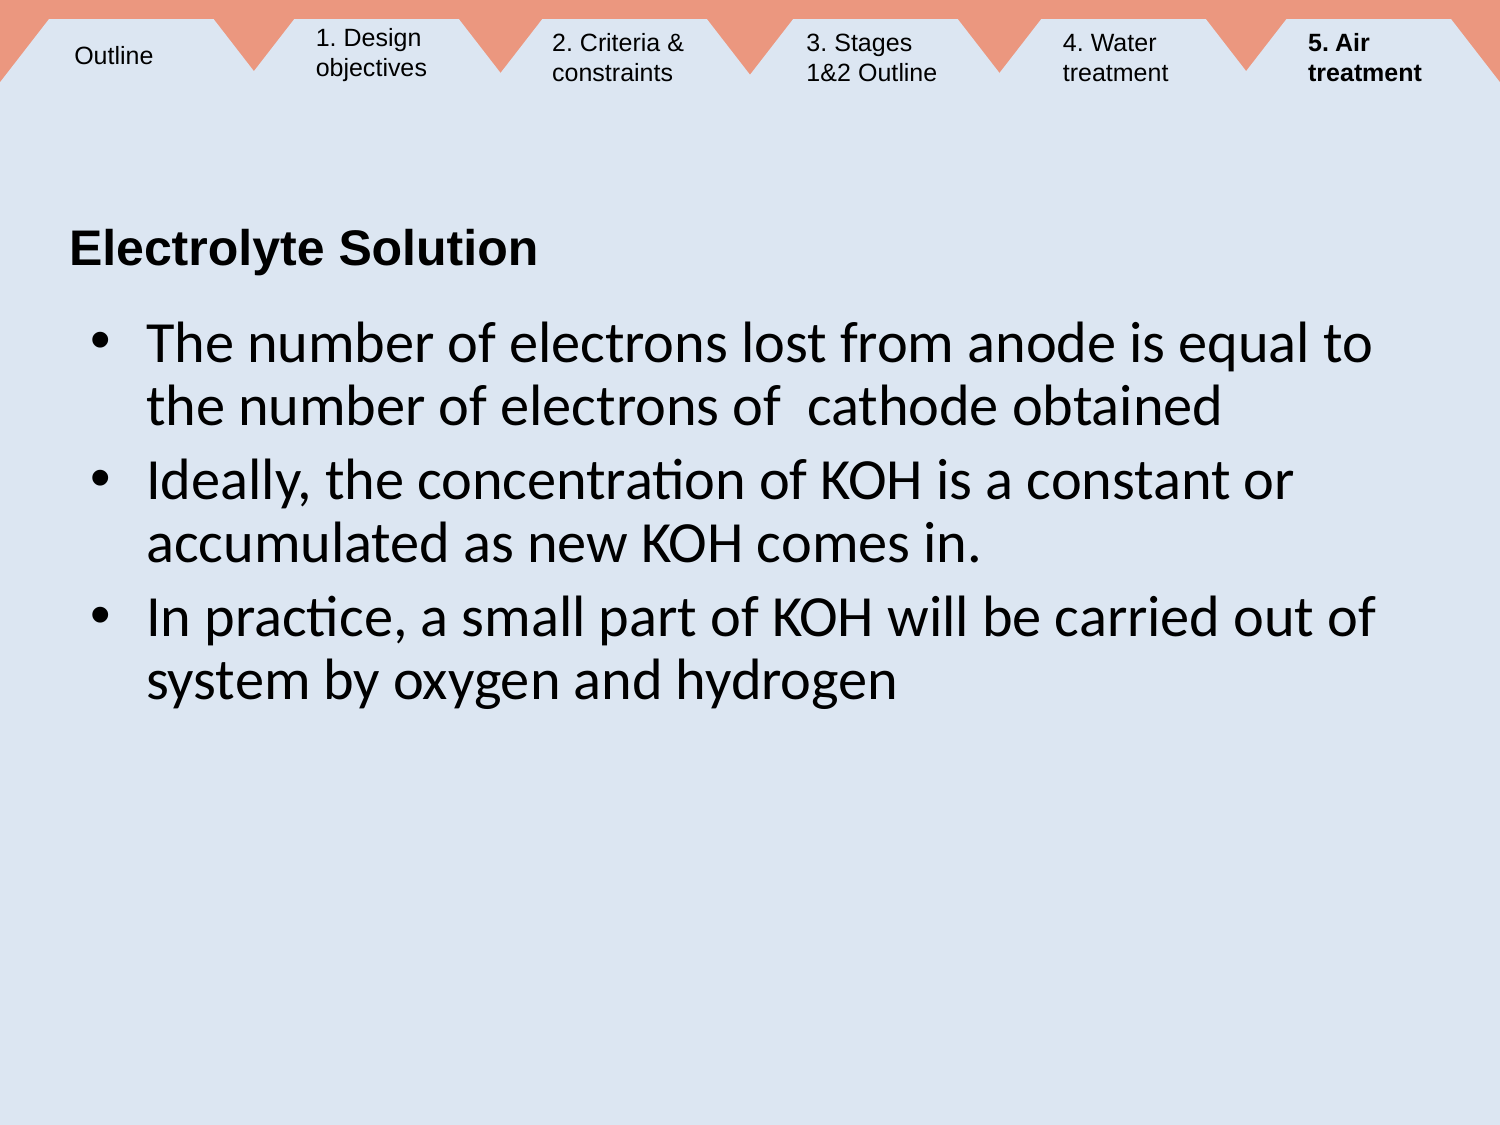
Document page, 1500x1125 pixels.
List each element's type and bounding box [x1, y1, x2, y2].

list [0, 0, 1500, 1125]
